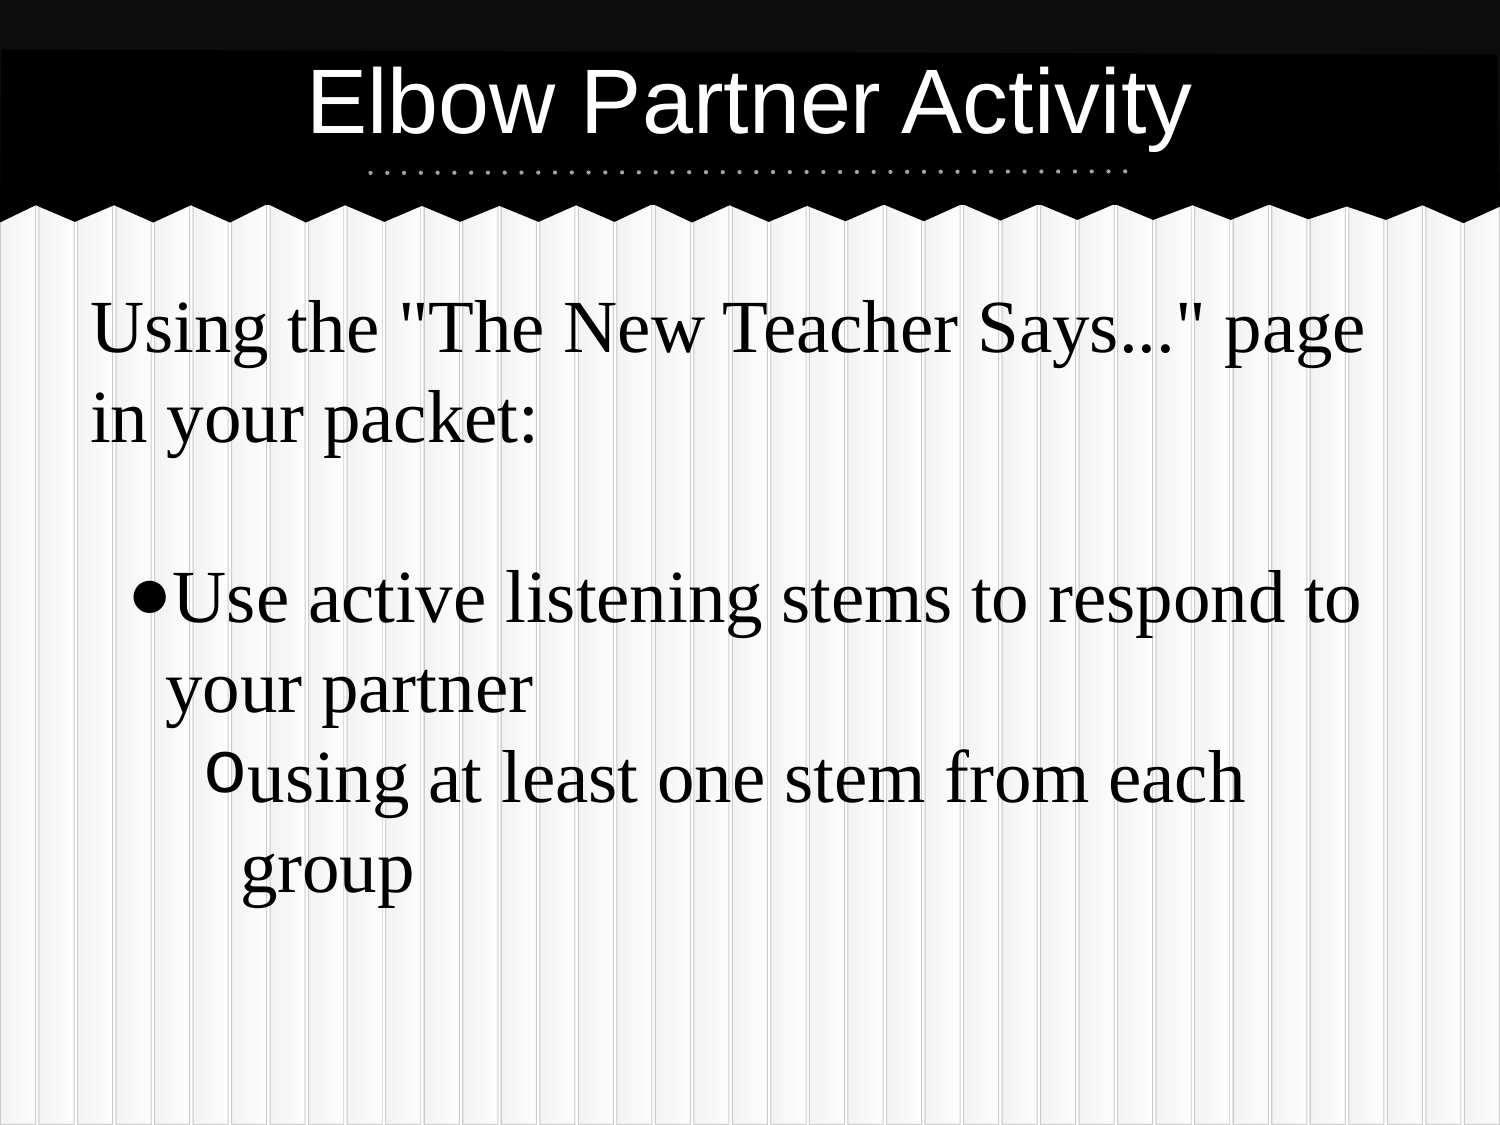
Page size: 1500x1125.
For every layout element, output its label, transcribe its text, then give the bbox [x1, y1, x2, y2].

list Using the "The New Teacher Says..." page in your packet: Use active listening stems to respond to your partner using at least one stem from each group [75, 262, 1425, 1010]
title Elbow Partner Activity [75, 2, 1425, 191]
